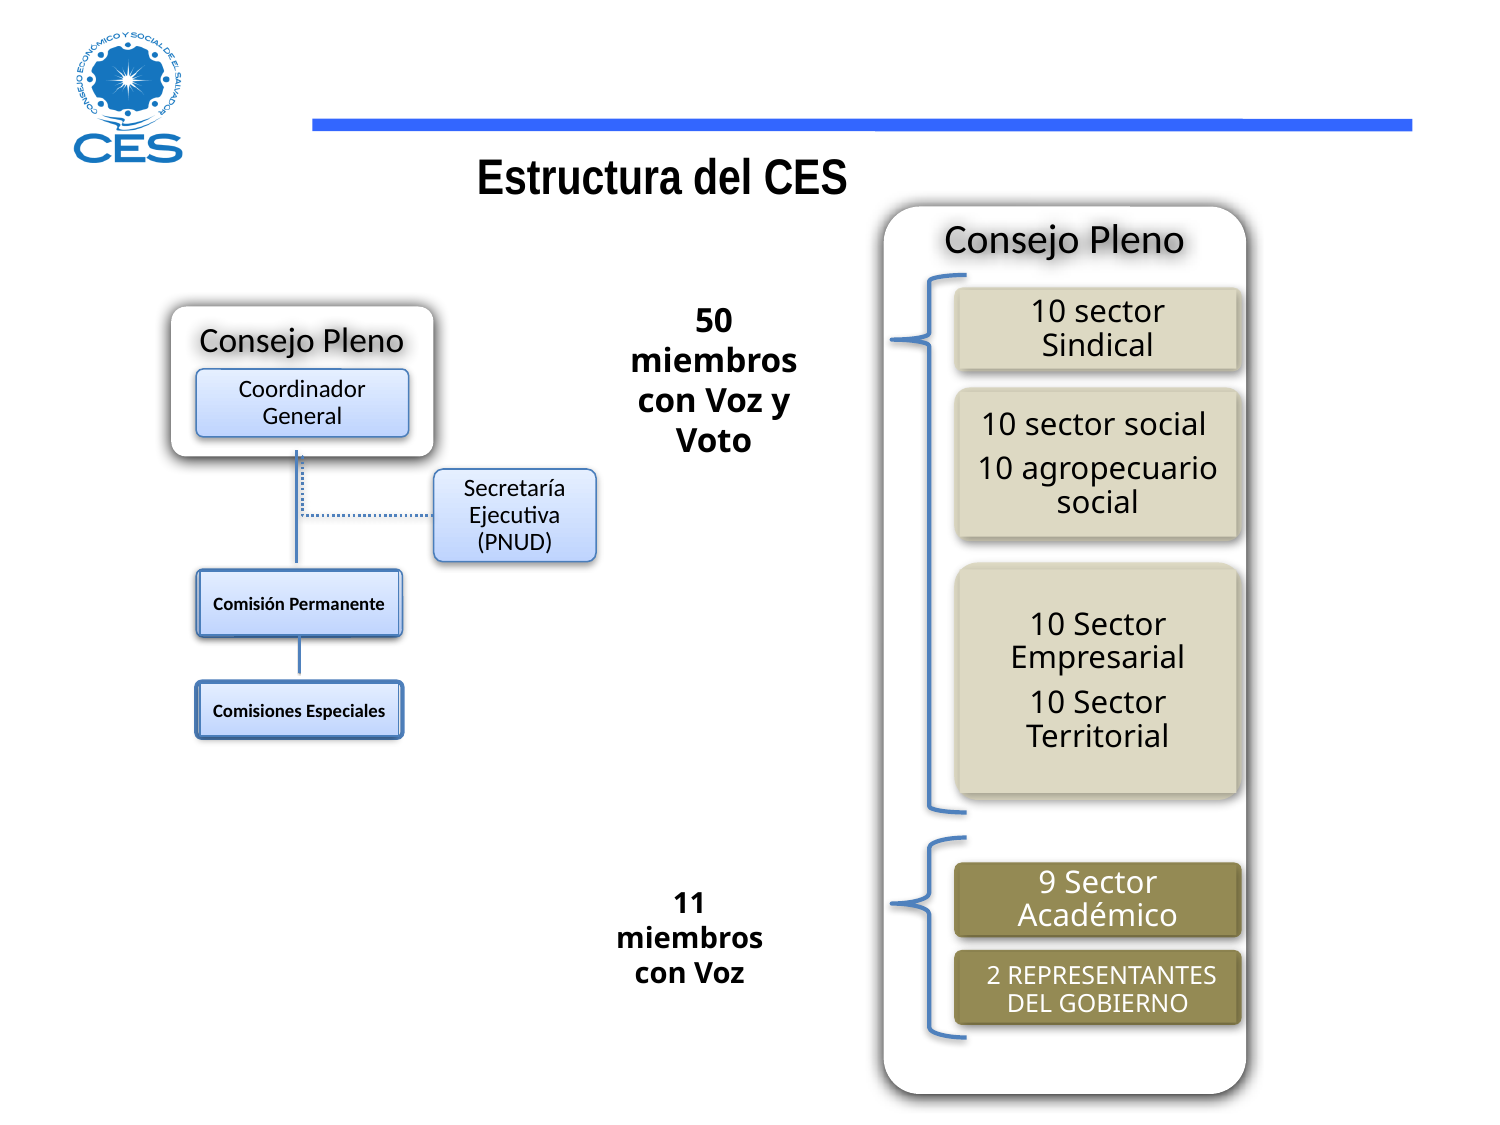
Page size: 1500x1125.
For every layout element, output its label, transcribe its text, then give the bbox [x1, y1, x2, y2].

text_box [953, 862, 1242, 938]
text_box 11 miembros con Voz [602, 878, 778, 995]
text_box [338, 445, 398, 552]
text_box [195, 368, 409, 437]
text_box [433, 468, 597, 562]
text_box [953, 949, 1242, 1026]
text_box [953, 287, 1242, 372]
text_box 50 miembros con Voz y Voto [608, 293, 820, 465]
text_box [170, 306, 434, 457]
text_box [195, 681, 403, 739]
picture [24, 24, 235, 173]
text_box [195, 568, 403, 638]
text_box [953, 387, 1242, 542]
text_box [953, 562, 1242, 801]
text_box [883, 206, 1247, 1095]
text_box Estructura del CES [324, 137, 1000, 213]
